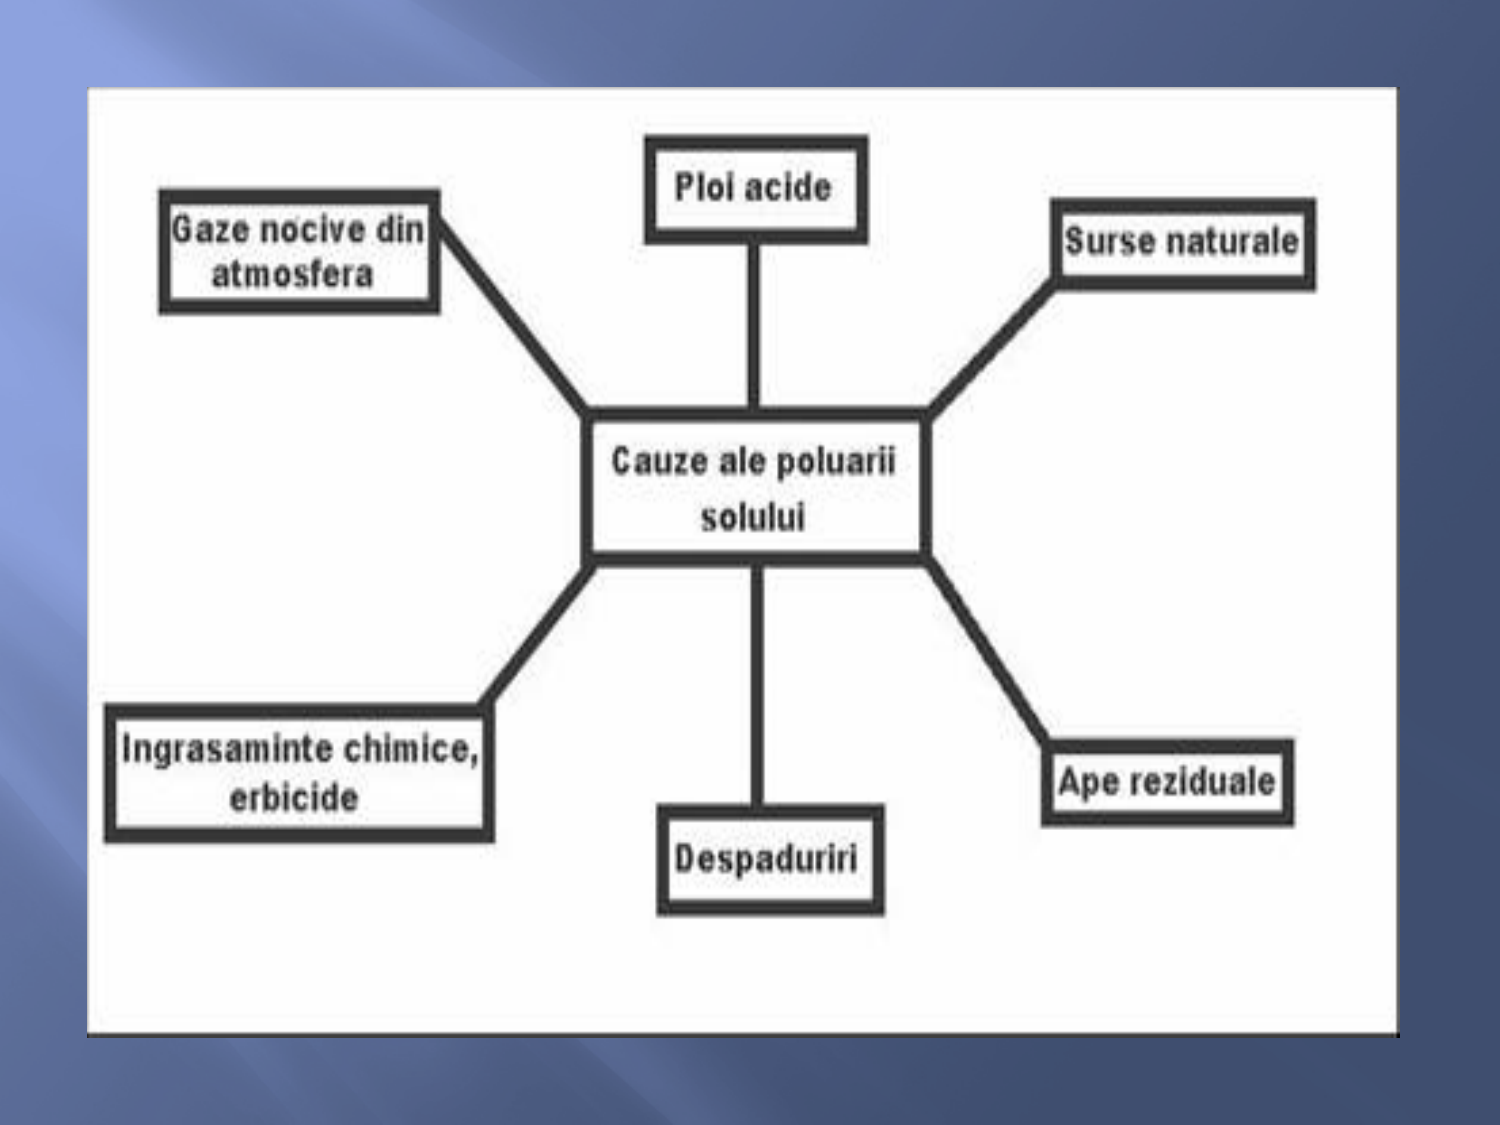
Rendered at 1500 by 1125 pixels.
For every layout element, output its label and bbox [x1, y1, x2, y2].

picture [87, 87, 1401, 1038]
